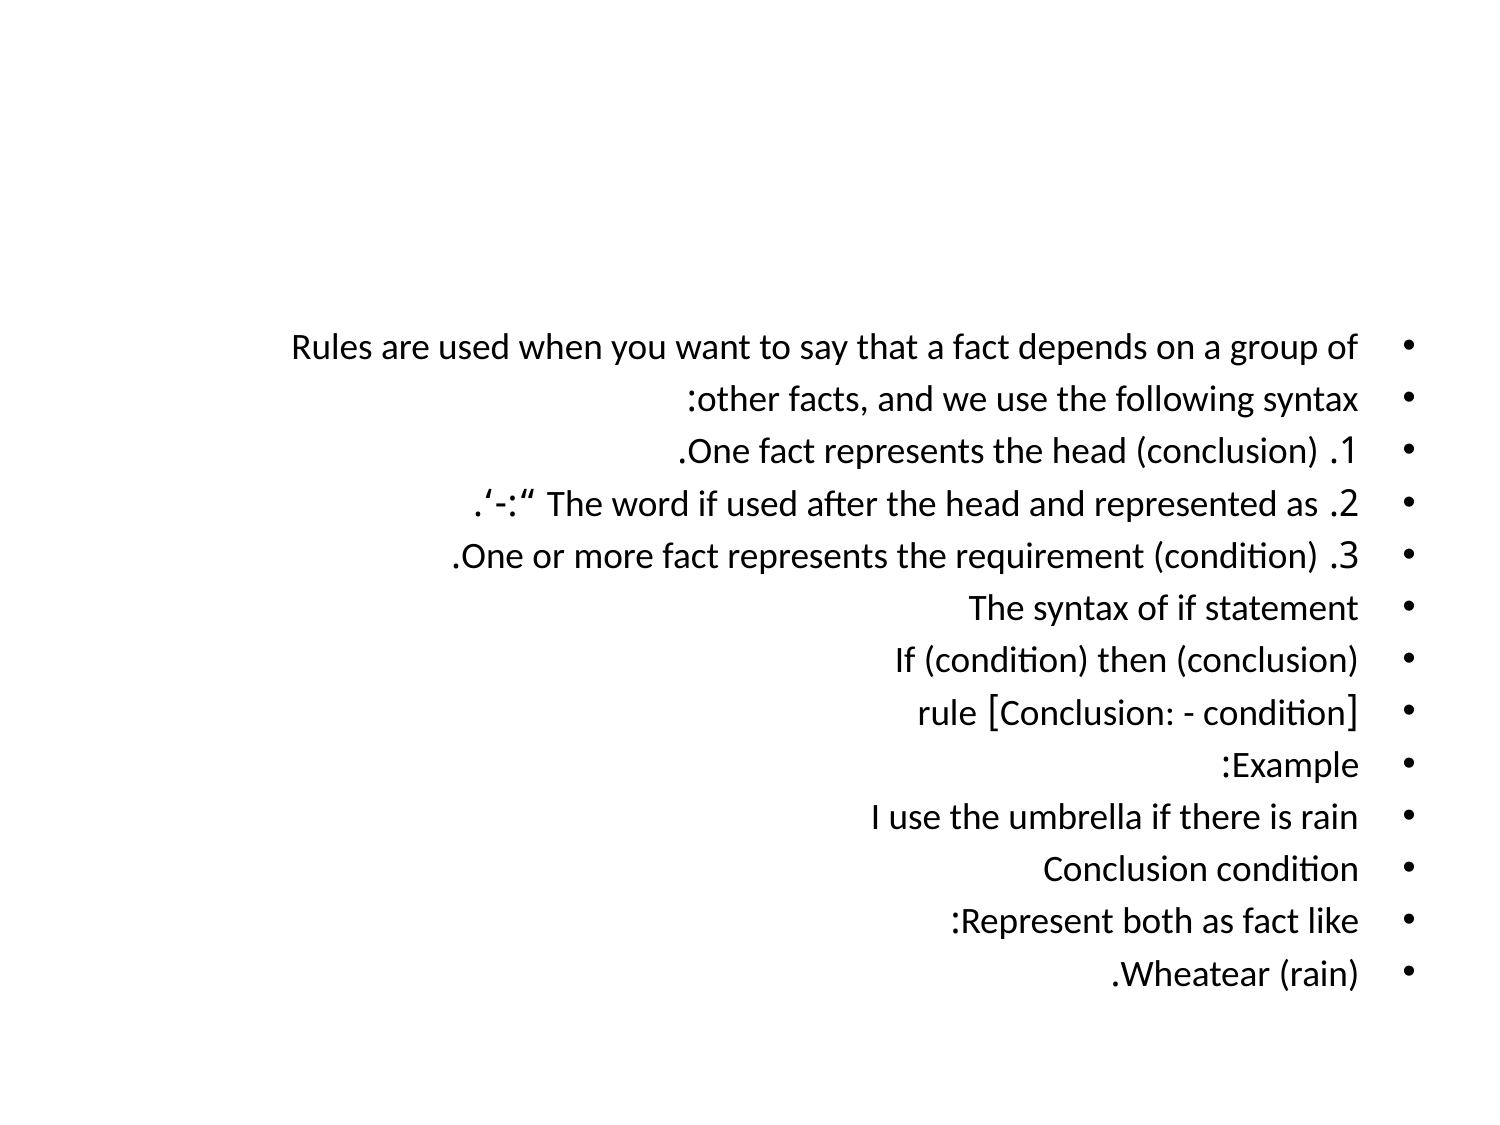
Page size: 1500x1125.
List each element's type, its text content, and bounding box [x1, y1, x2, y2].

list Rules are used when you want to say that a fact depends on a group of other facts, and we use the following syntax: 1. One fact represents the head (conclusion). 2. The word if used after the head and represented as “:-‘. 3. One or more fact represents the requirement (condition). The syntax of if statement If (condition) then (conclusion) [Conclusion: - condition] rule Example: I use the umbrella if there is rain Conclusion condition Represent both as fact like: Wheatear (rain). [75, 262, 1425, 1005]
